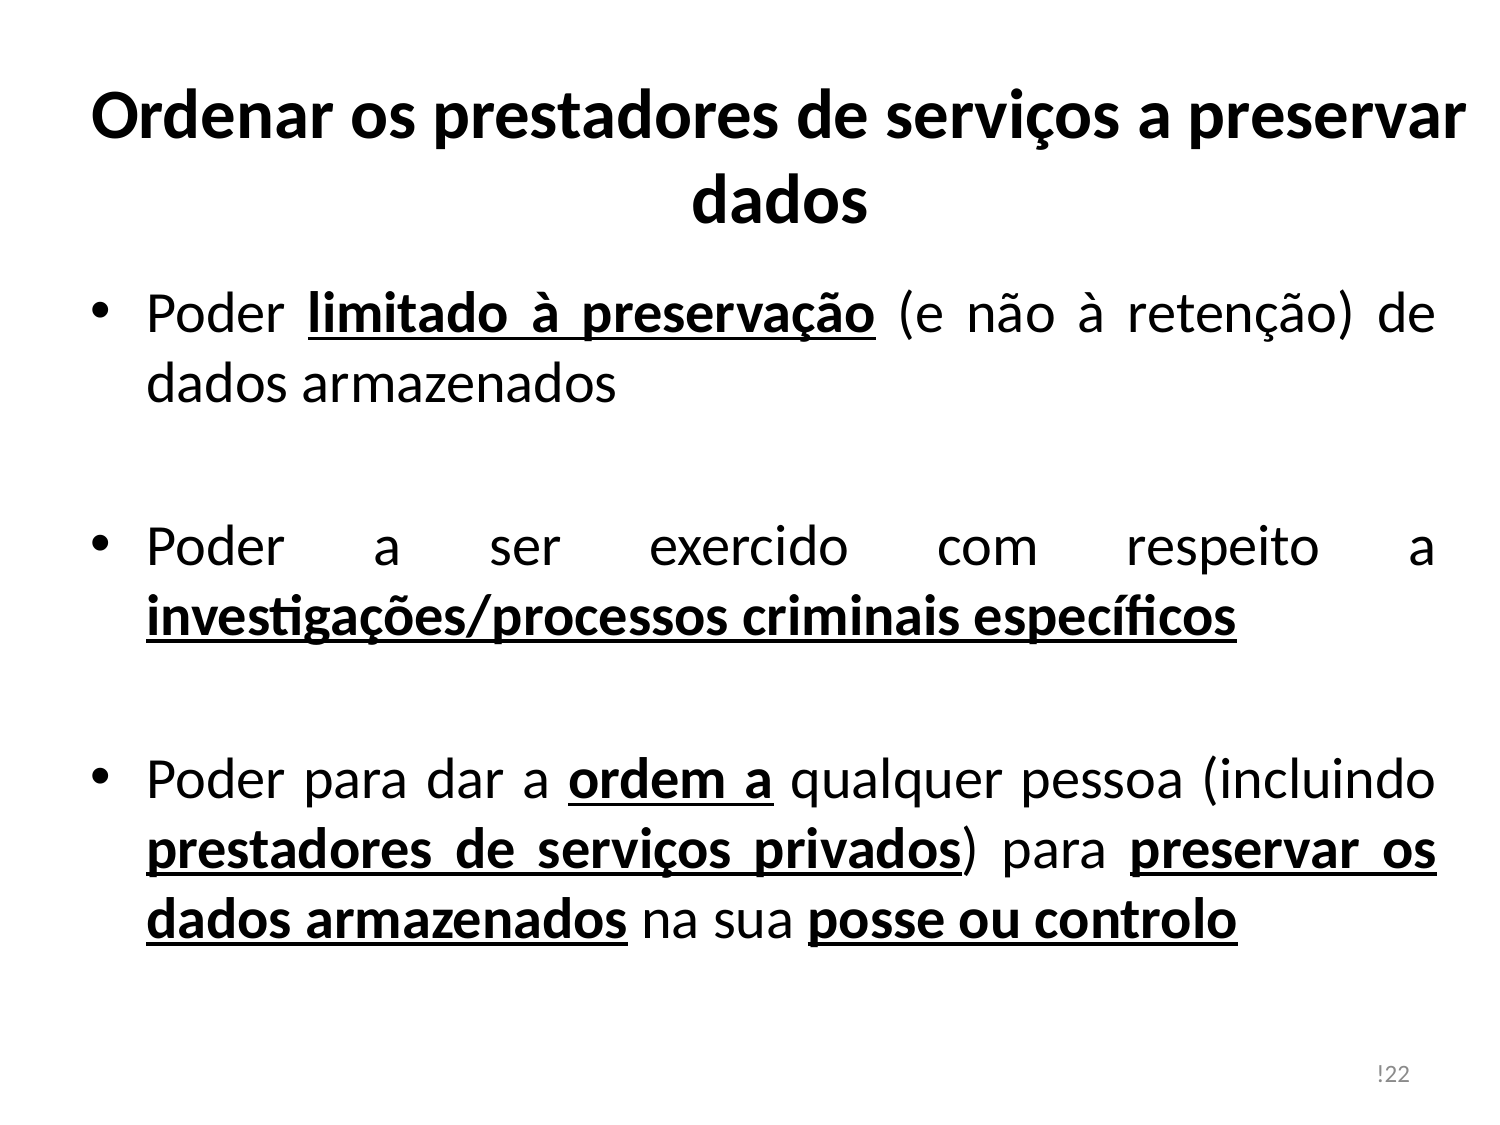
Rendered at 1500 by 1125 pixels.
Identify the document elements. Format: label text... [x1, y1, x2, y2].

slide_number !22 [1074, 1042, 1425, 1103]
title Ordenar os prestadores de serviços a preservar dados [75, 60, 1486, 234]
list Poder limitado à preservação (e não à retenção) de dados armazenados Poder a ser exercido com respeito a investigações/processos criminais específicos Poder para dar a ordem a qualquer pessoa (incluindo prestadores de serviços privados) para preservar os dados armazenados na sua posse ou controlo [75, 267, 1453, 1073]
